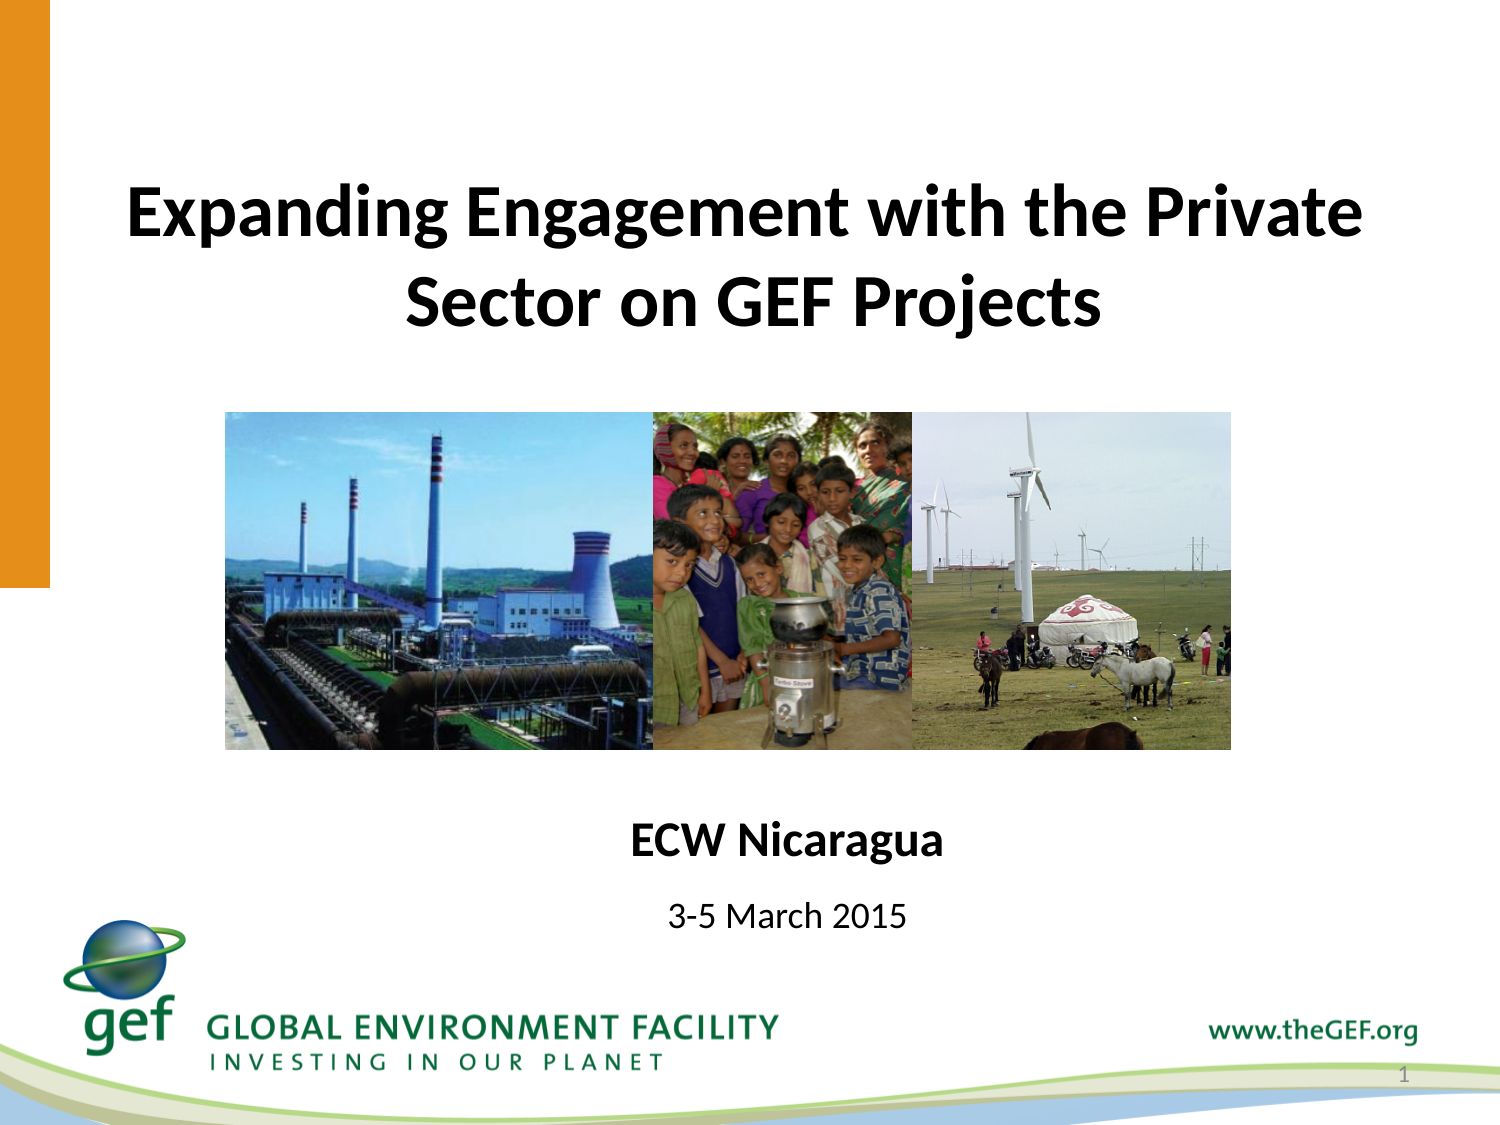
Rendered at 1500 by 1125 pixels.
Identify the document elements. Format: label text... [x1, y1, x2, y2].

picture [224, 412, 1231, 751]
slide_number 1 [1074, 1042, 1425, 1103]
title Expanding Engagement with the Private Sector on GEF Projects [108, 157, 1384, 346]
subtitle [225, 787, 1275, 963]
text_box ECW Nicaragua 3-5 March 2015 [575, 824, 1000, 944]
picture [0, 0, 50, 588]
picture [0, 920, 1500, 1125]
